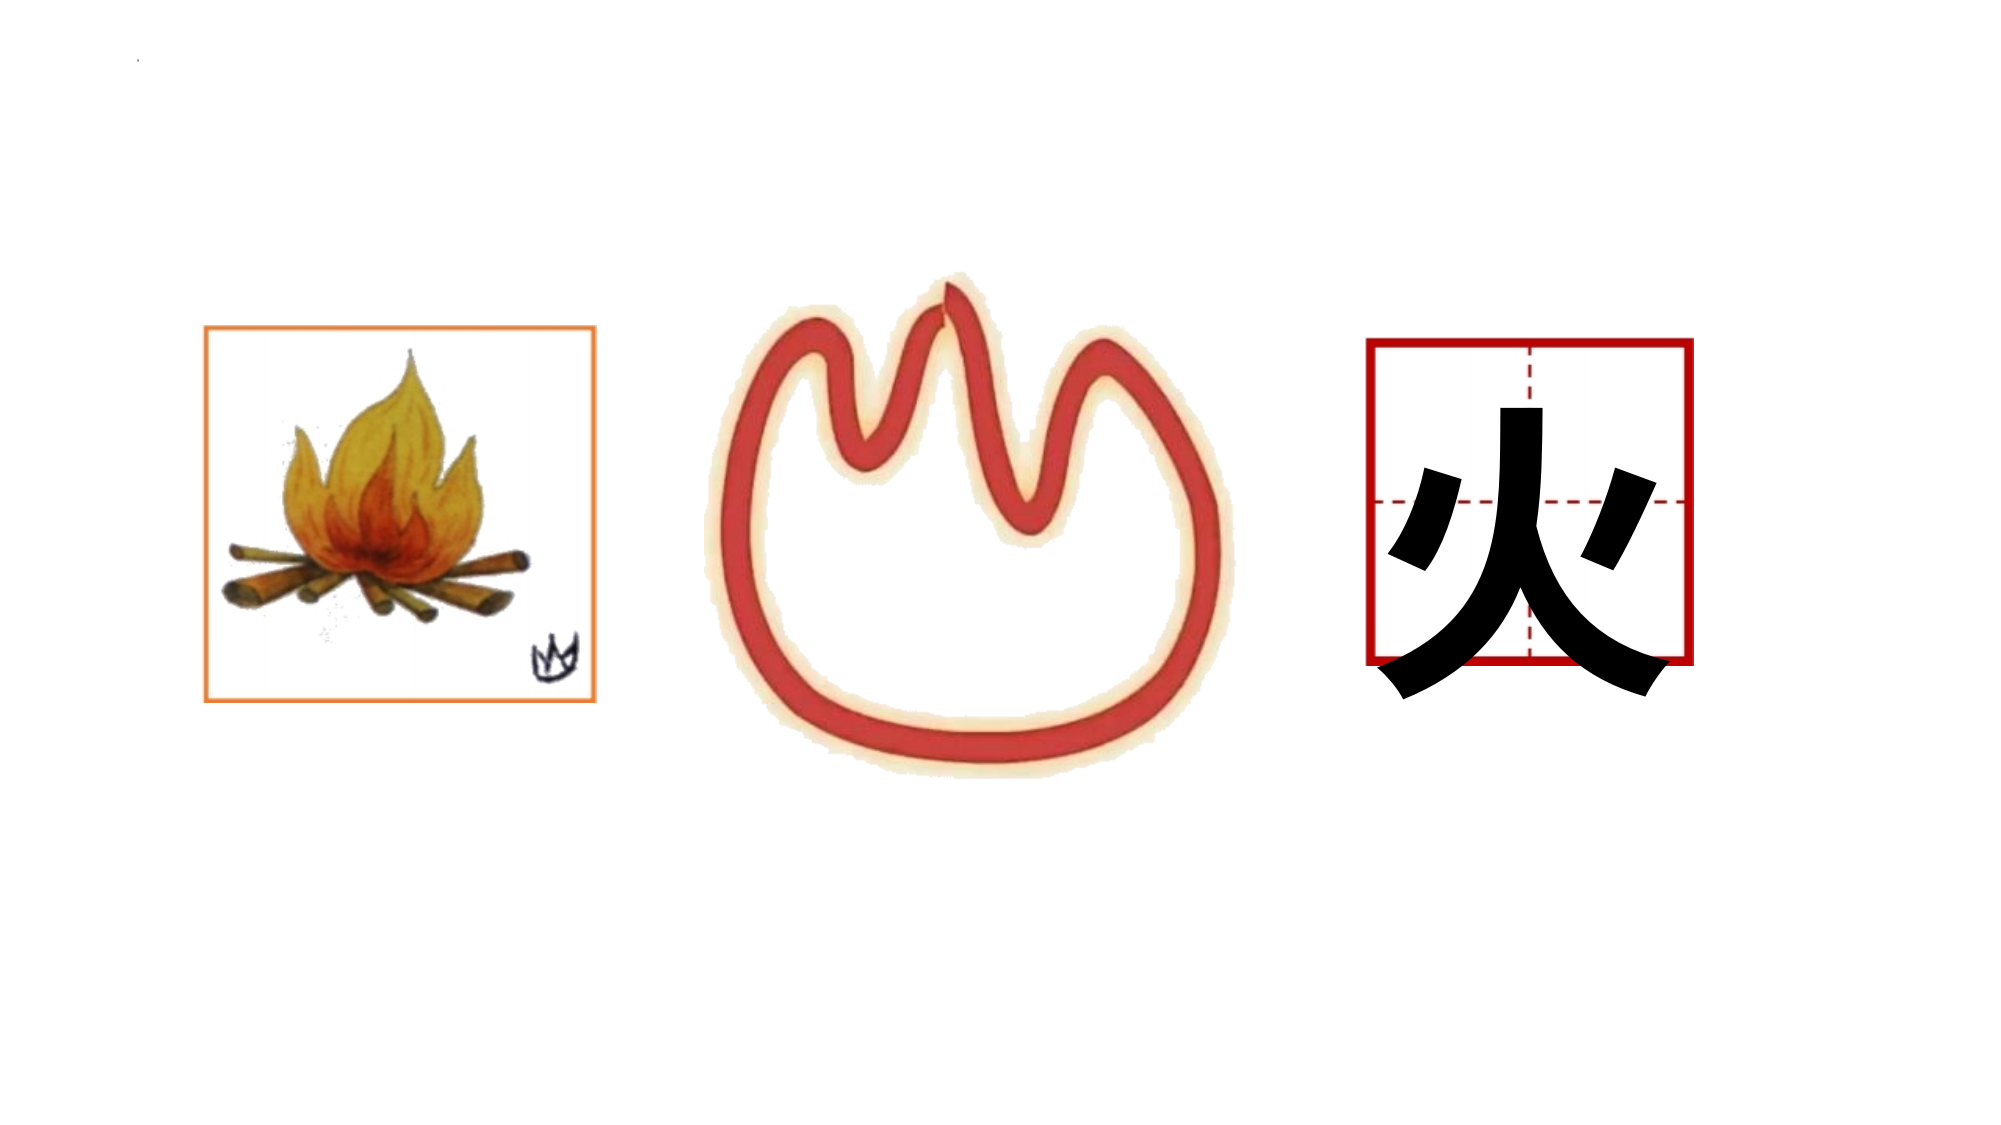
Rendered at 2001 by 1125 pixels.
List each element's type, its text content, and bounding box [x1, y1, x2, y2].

picture [1364, 337, 1694, 666]
picture [194, 325, 597, 703]
text_box 火 [1366, 674, 1685, 742]
picture [704, 255, 1249, 788]
